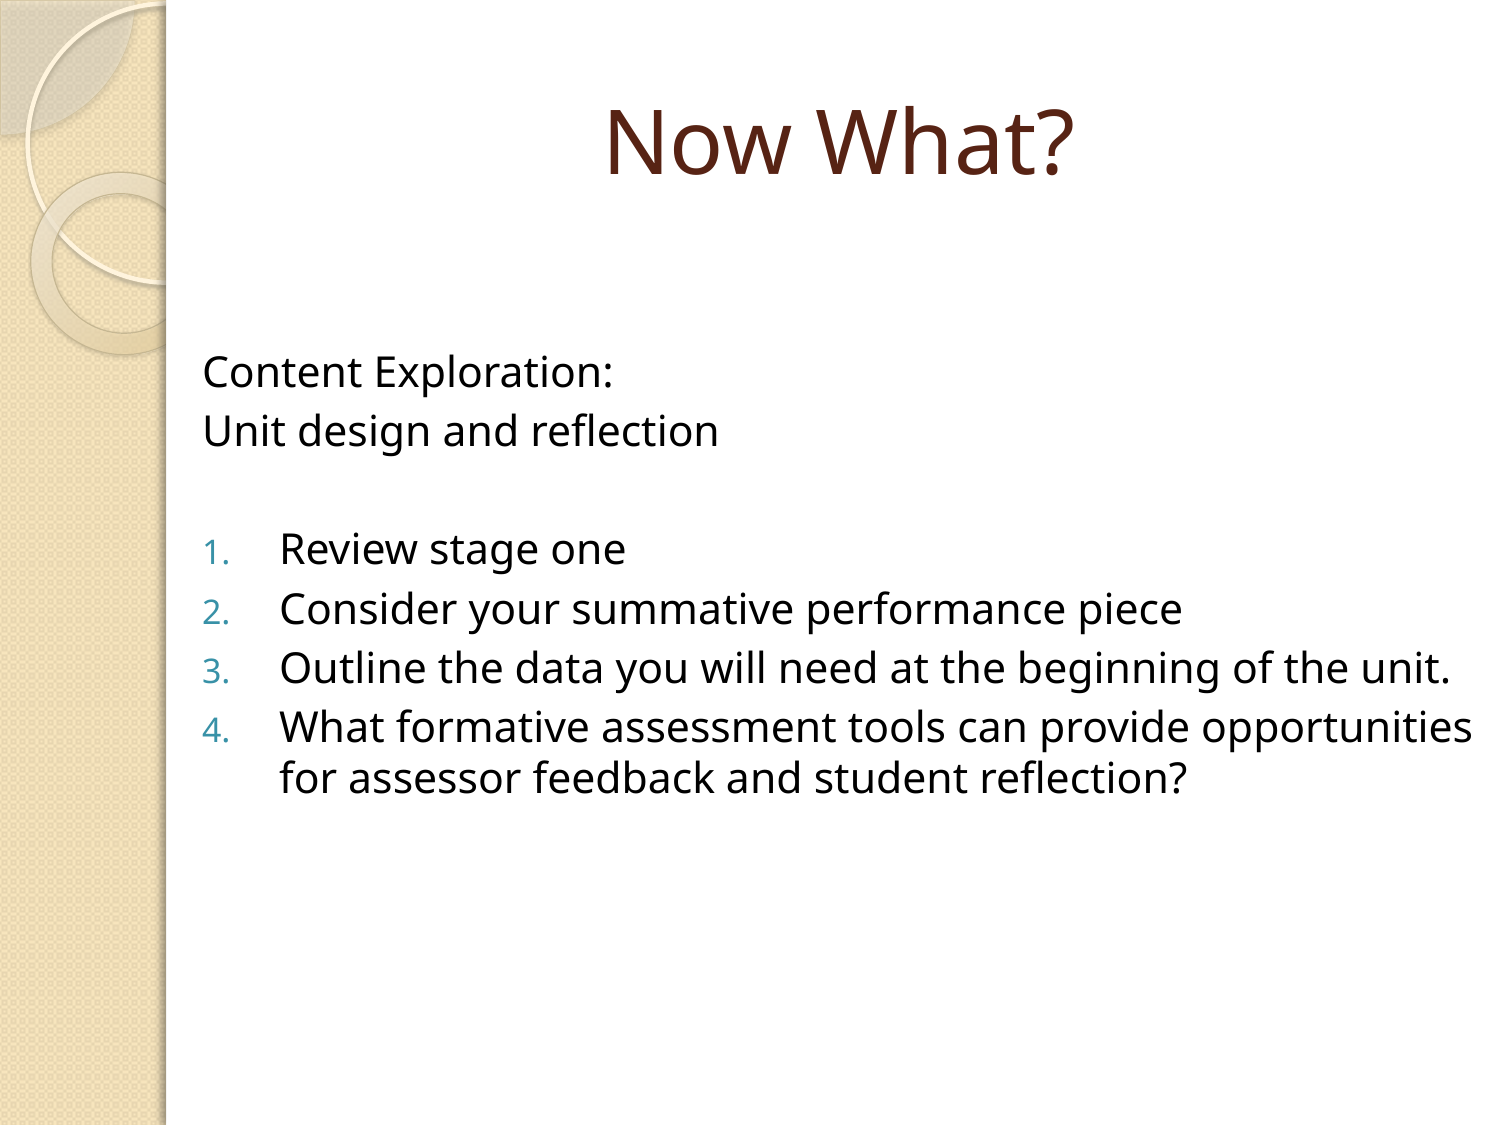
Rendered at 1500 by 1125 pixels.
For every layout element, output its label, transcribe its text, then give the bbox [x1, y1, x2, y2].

list Content Exploration: Unit design and reflection Review stage one Consider your summative performance piece Outline the data you will need at the beginning of the unit. What formative assessment tools can provide opportunities for assessor feedback and student reflection? [174, 337, 1500, 1125]
title Now What? [235, 45, 1466, 233]
